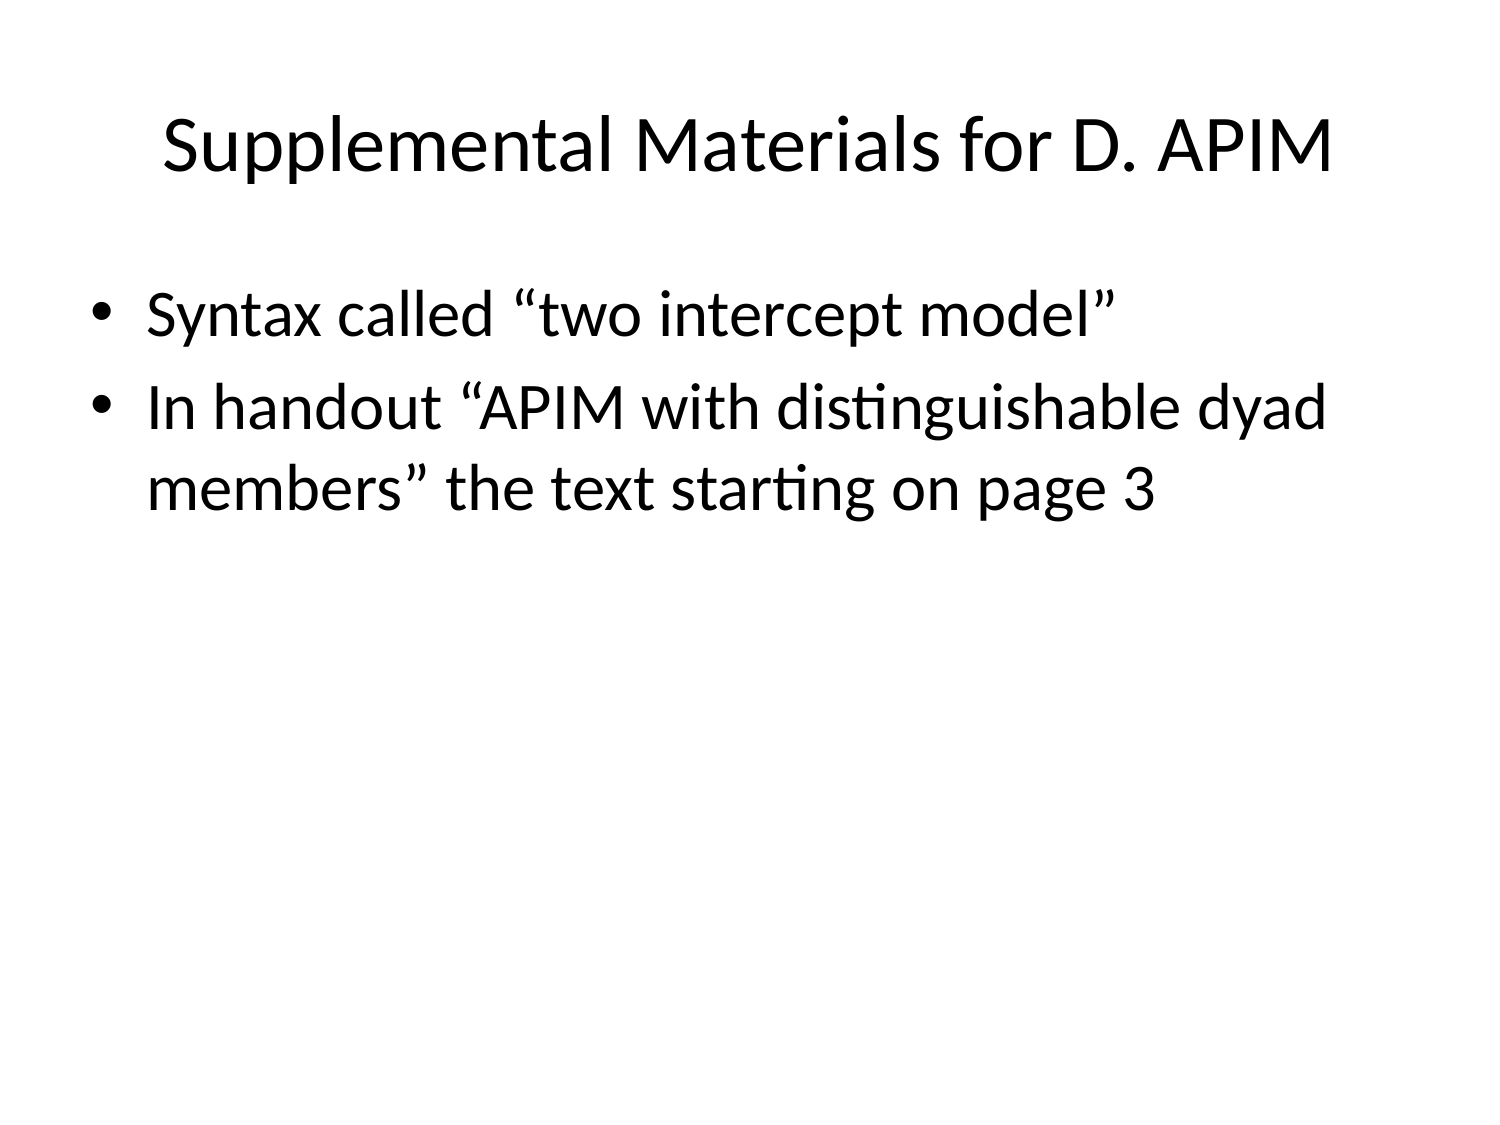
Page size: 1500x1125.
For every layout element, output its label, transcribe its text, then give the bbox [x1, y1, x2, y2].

list Syntax called “two intercept model” In handout “APIM with distinguishable dyad members” the text starting on page 3 [75, 262, 1425, 1005]
title Supplemental Materials for D. APIM [75, 45, 1425, 233]
